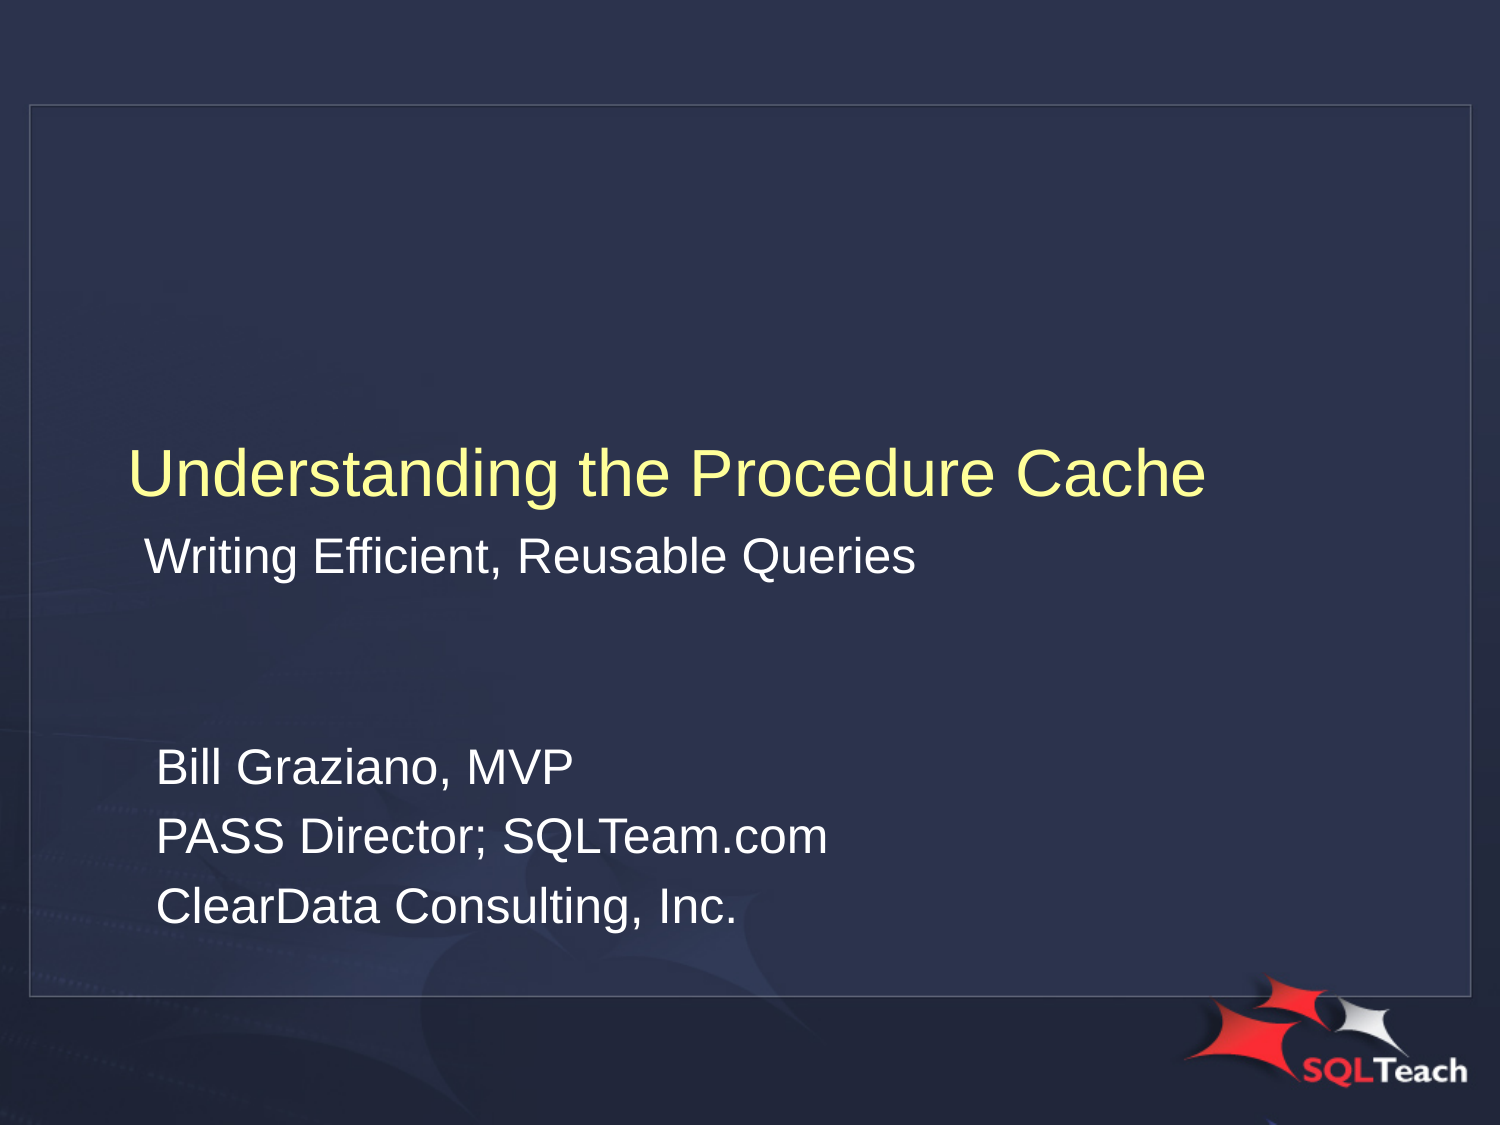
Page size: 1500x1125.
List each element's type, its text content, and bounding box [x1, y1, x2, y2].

picture [0, 0, 1500, 1125]
list Writing Efficient, Reusable Queries [128, 515, 1442, 610]
title Understanding the Procedure Cache [112, 349, 1388, 591]
list Bill Graziano, MVP PASS Director; SQLTeam.com ClearData Consulting, Inc. [140, 726, 1454, 915]
